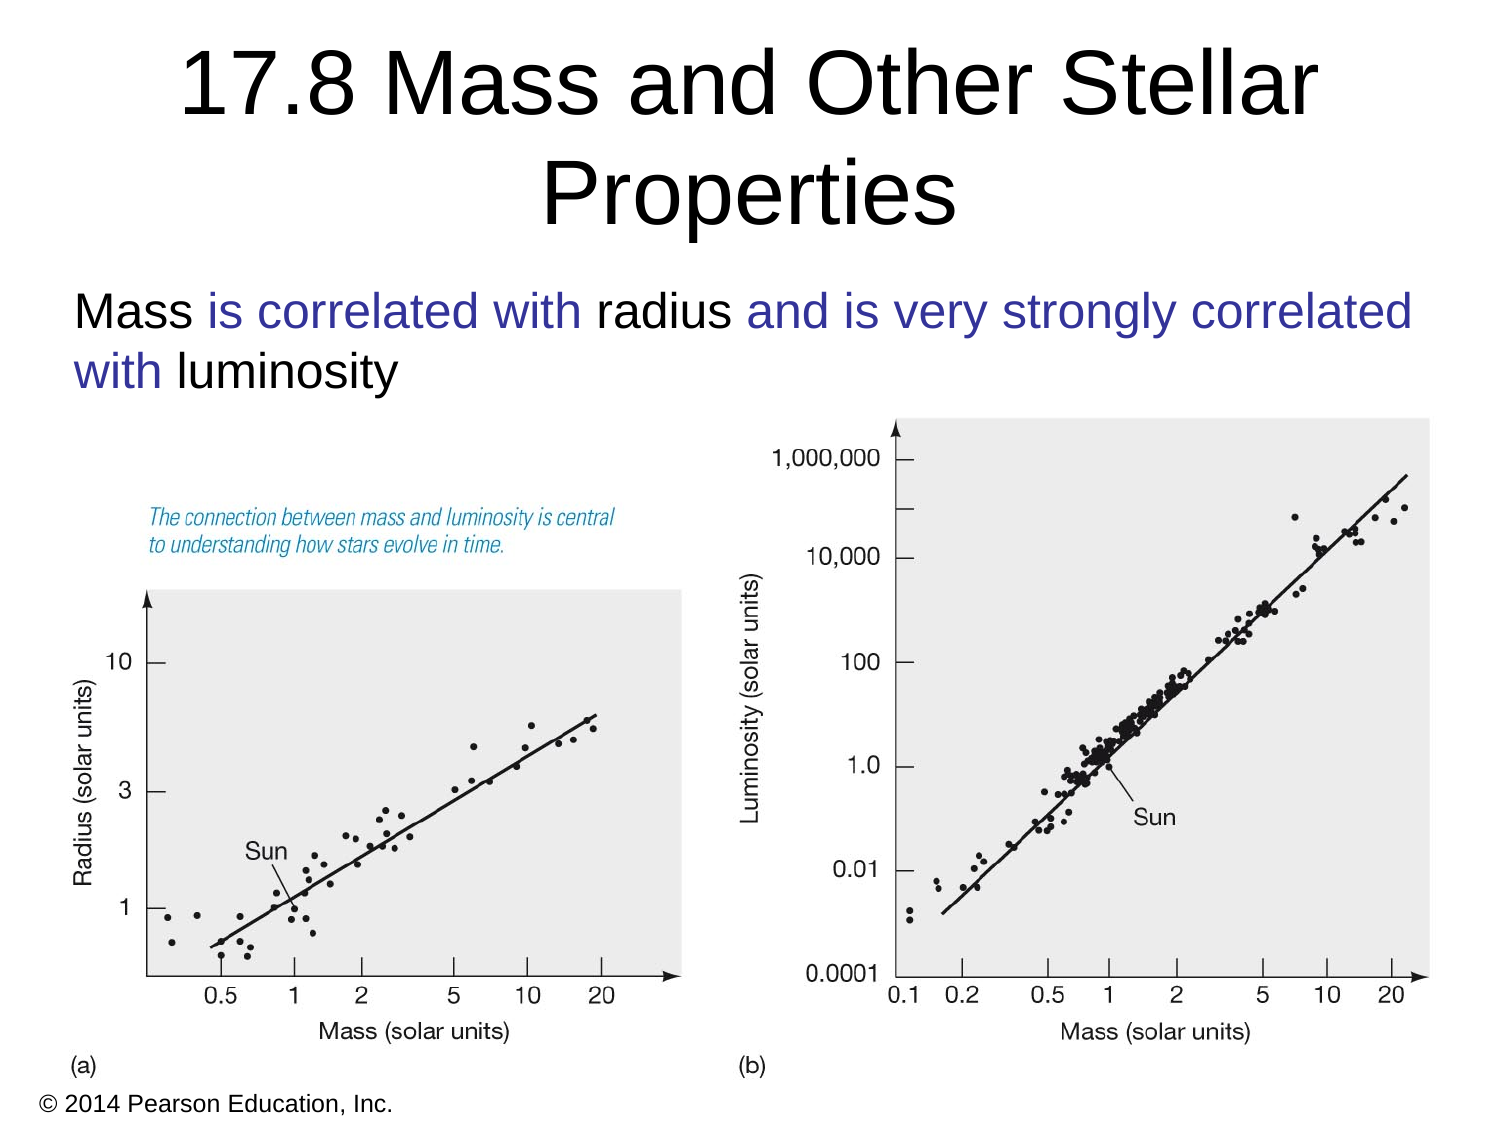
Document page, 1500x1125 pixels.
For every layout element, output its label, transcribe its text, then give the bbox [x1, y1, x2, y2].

text_box Mass is correlated with radius and is very strongly correlated with luminosity [59, 271, 1441, 407]
title 17.8 Mass and Other Stellar Properties [75, 26, 1425, 240]
picture [61, 408, 1439, 1082]
